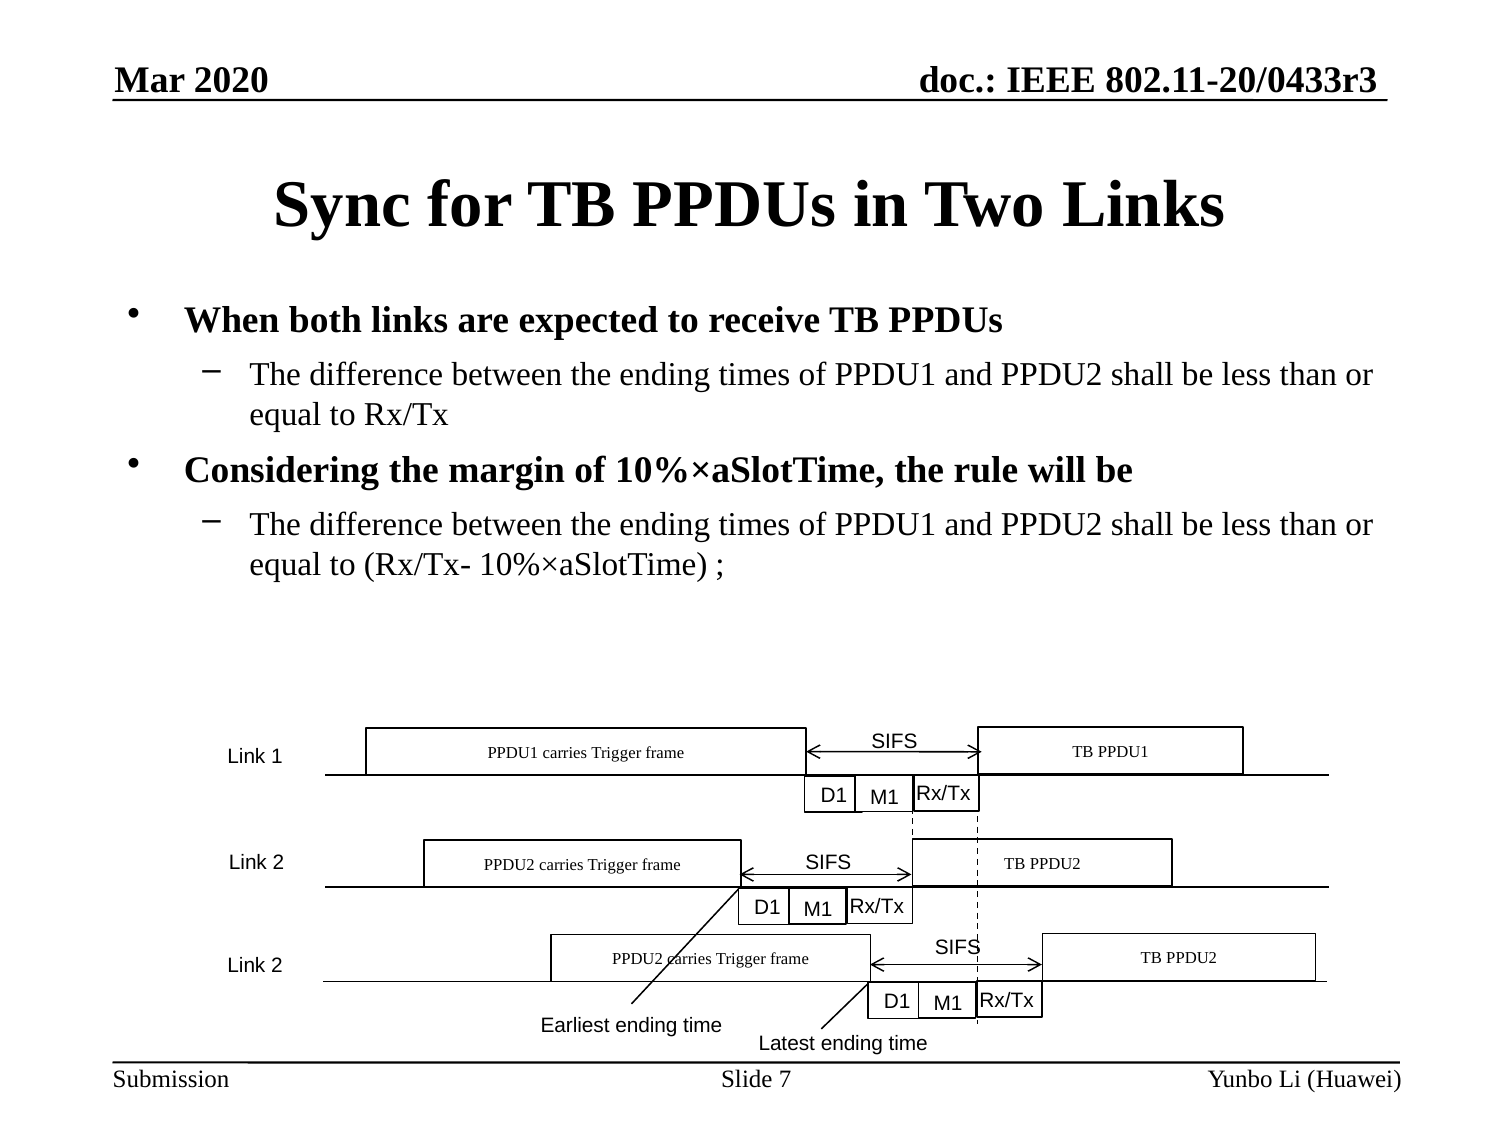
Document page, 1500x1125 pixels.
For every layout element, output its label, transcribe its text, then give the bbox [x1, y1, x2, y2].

title Sync for TB PPDUs in Two Links [112, 112, 1388, 288]
slide_number Slide 7 [712, 1072, 800, 1093]
list When both links are expected to receive TB PPDUs The difference between the ending times of PPDU1 and PPDU2 shall be less than or equal to Rx/Tx Considering the margin of 10%×aSlotTime, the rule will be The difference between the ending times of PPDU1 and PPDU2 shall be less than or equal to (Rx/Tx- 10%×aSlotTime) ; [112, 287, 1425, 1024]
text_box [212, 719, 1330, 1063]
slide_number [114, 54, 271, 101]
footer Yunbo Li (Huawei) [1204, 1061, 1402, 1093]
